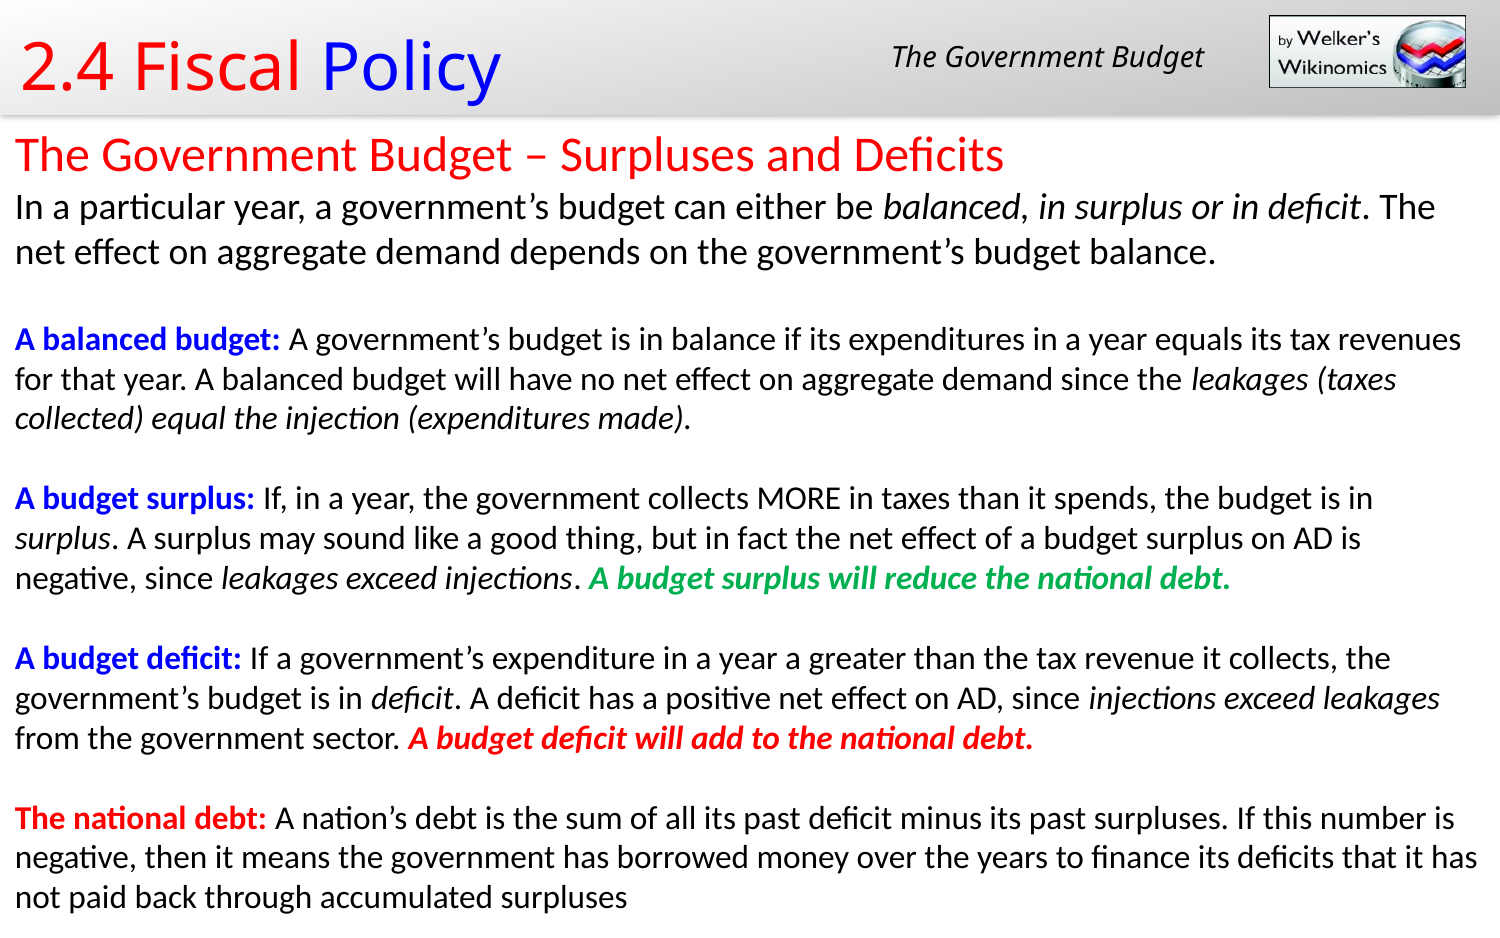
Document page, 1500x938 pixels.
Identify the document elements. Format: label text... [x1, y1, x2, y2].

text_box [0, 0, 1500, 115]
text_box The Government Budget – Surpluses and Deficits In a particular year, a government’s budget can either be balanced, in surplus or in deficit. The net effect on aggregate demand depends on the government’s budget balance. A balanced budget: A government’s budget is in balance if its expenditures in a year equals its tax revenues for that year. A balanced budget will have no net effect on aggregate demand since the leakages (taxes collected) equal the injection (expenditures made). A budget surplus: If, in a year, the government collects MORE in taxes than it spends, the budget is in surplus. A surplus may sound like a good thing, but in fact the net effect of a budget surplus on AD is negative, since leakages exceed injections. A budget surplus will reduce the national debt. A budget deficit: If a government’s expenditure in a year a greater than the tax revenue it collects, the government’s budget is in deficit. A deficit has a positive net effect on AD, since injections exceed leakages from the government sector. A budget deficit will add to the national debt. The national debt: A nation’s debt is the sum of all its past deficit minus its past surpluses. If this number is negative, then it means the government has borrowed money over the years to finance its deficits that it has not paid back through accumulated surpluses [0, 123, 1500, 923]
